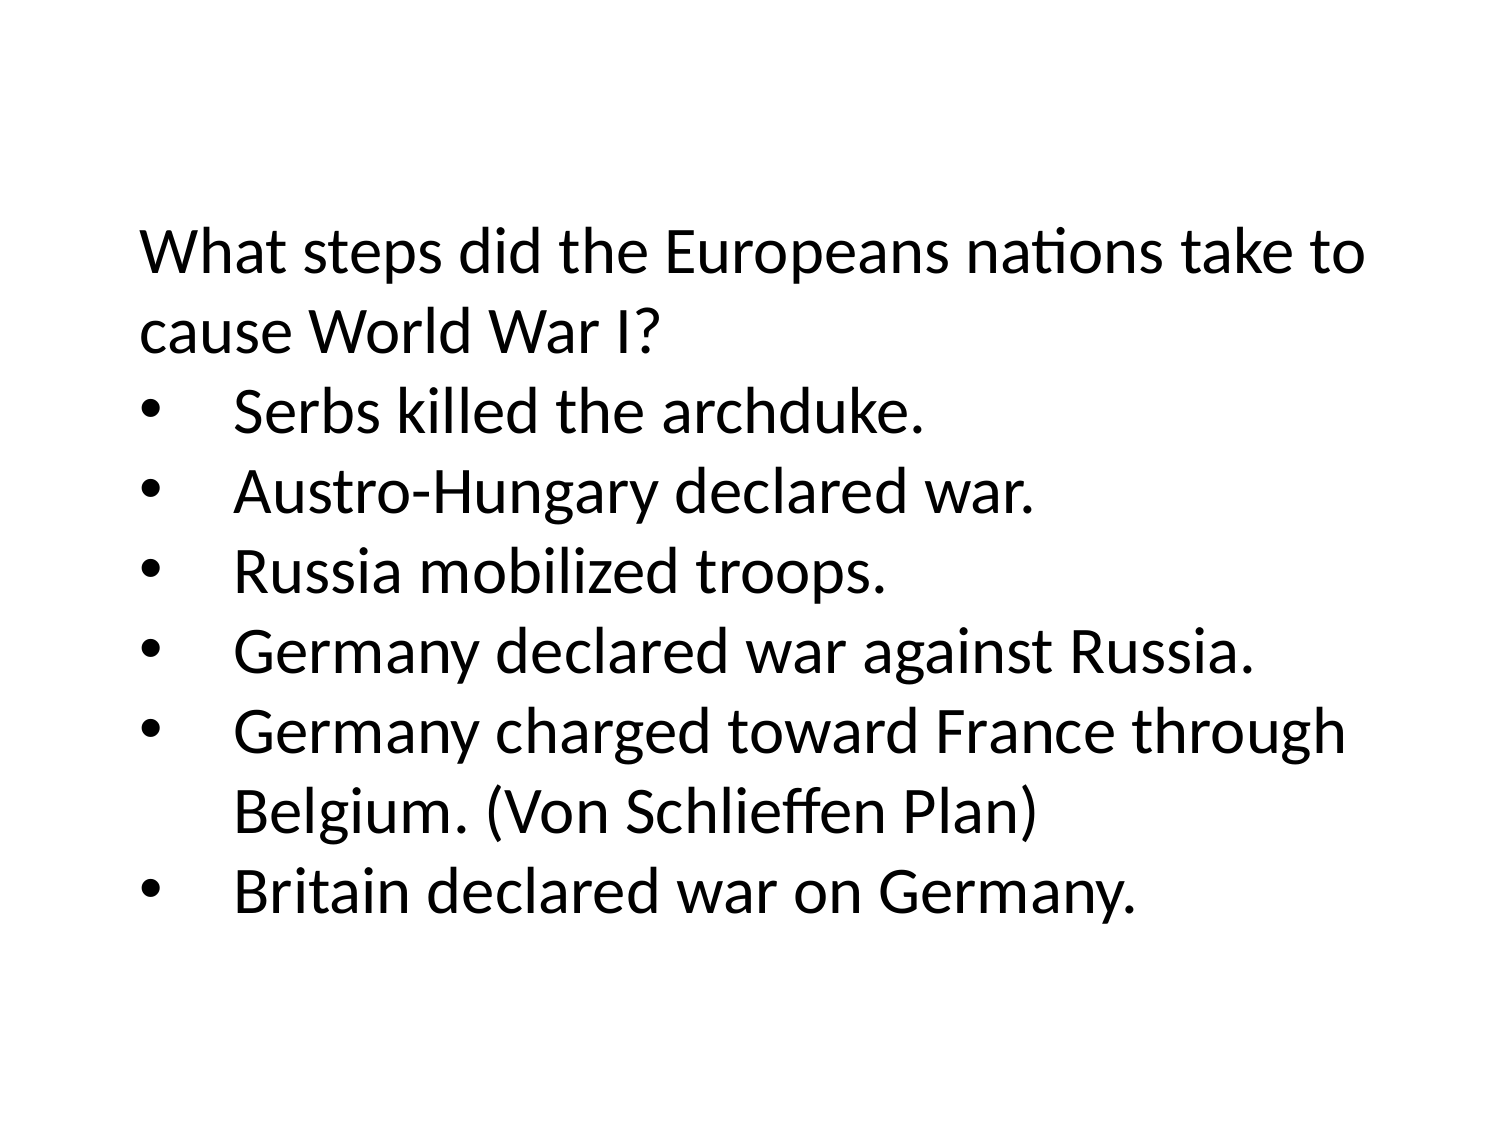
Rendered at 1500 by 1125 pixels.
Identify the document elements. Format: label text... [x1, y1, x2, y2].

text_box What steps did the Europeans nations take to cause World War I? Serbs killed the archduke. Austro-Hungary declared war. Russia mobilized troops. Germany declared war against Russia. Germany charged toward France through Belgium. (Von Schlieffen Plan) Britain declared war on Germany. [125, 199, 1450, 935]
